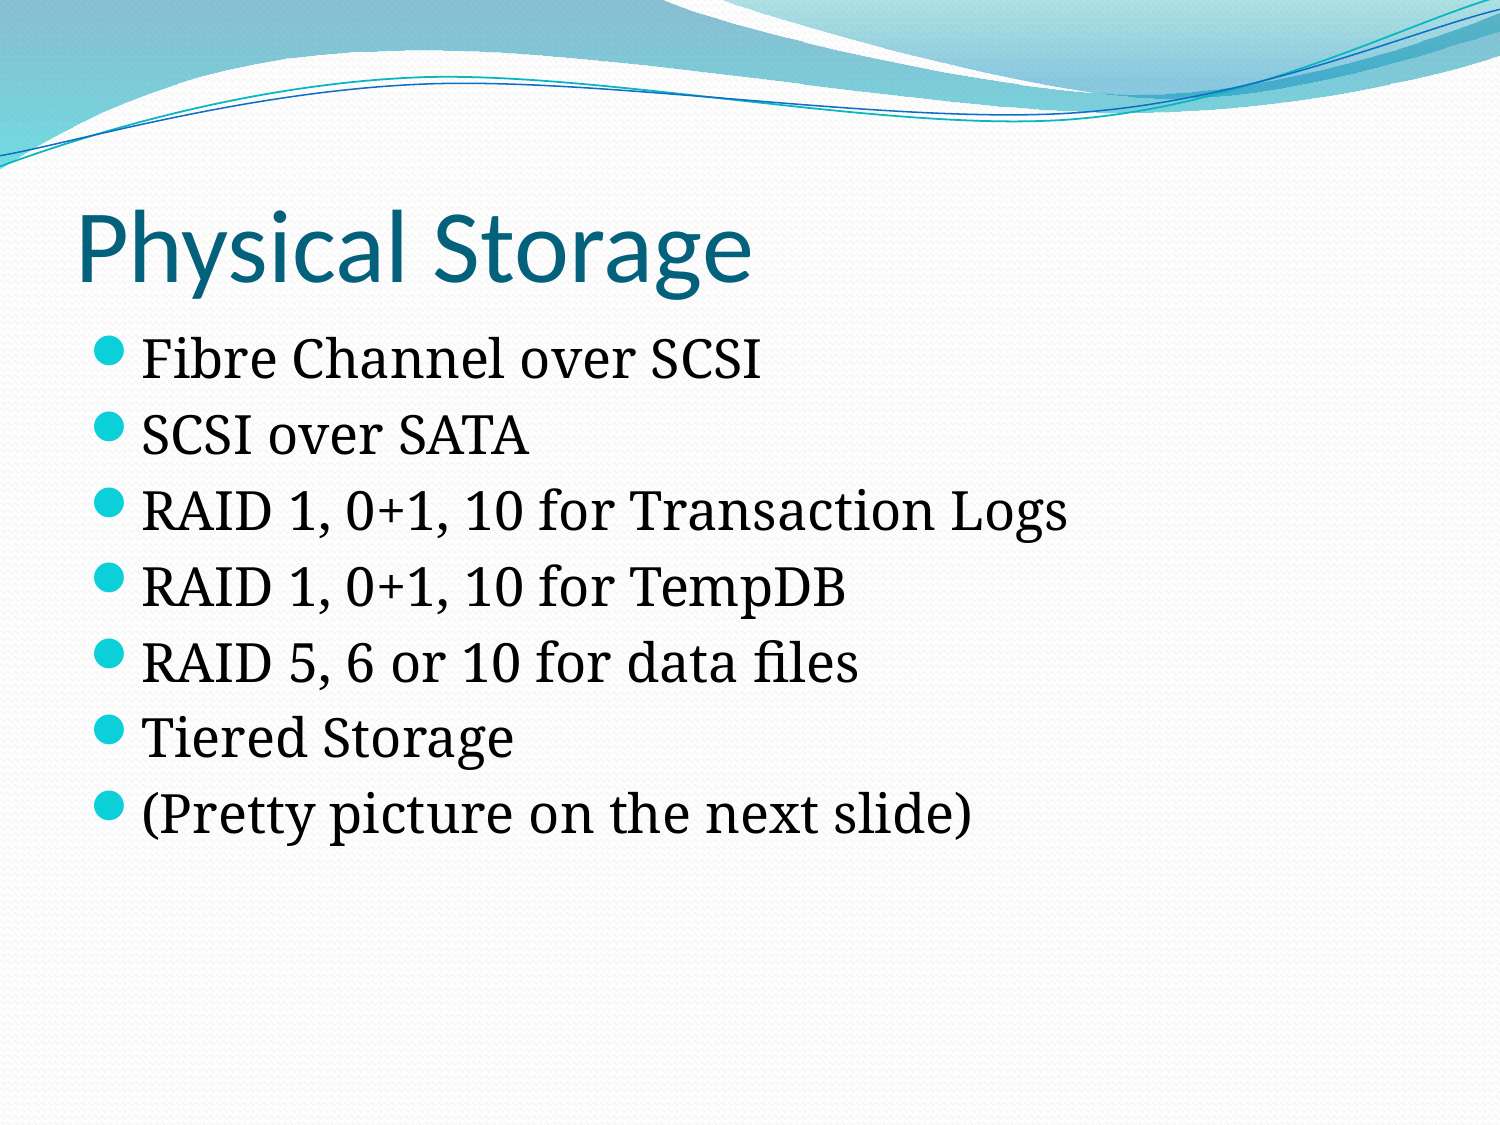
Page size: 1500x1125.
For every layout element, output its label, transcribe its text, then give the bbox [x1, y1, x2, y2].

title Physical Storage [75, 115, 1425, 303]
list Fibre Channel over SCSI SCSI over SATA RAID 1, 0+1, 10 for Transaction Logs RAID 1, 0+1, 10 for TempDB RAID 5, 6 or 10 for data files Tiered Storage (Pretty picture on the next slide) [75, 317, 1425, 1038]
